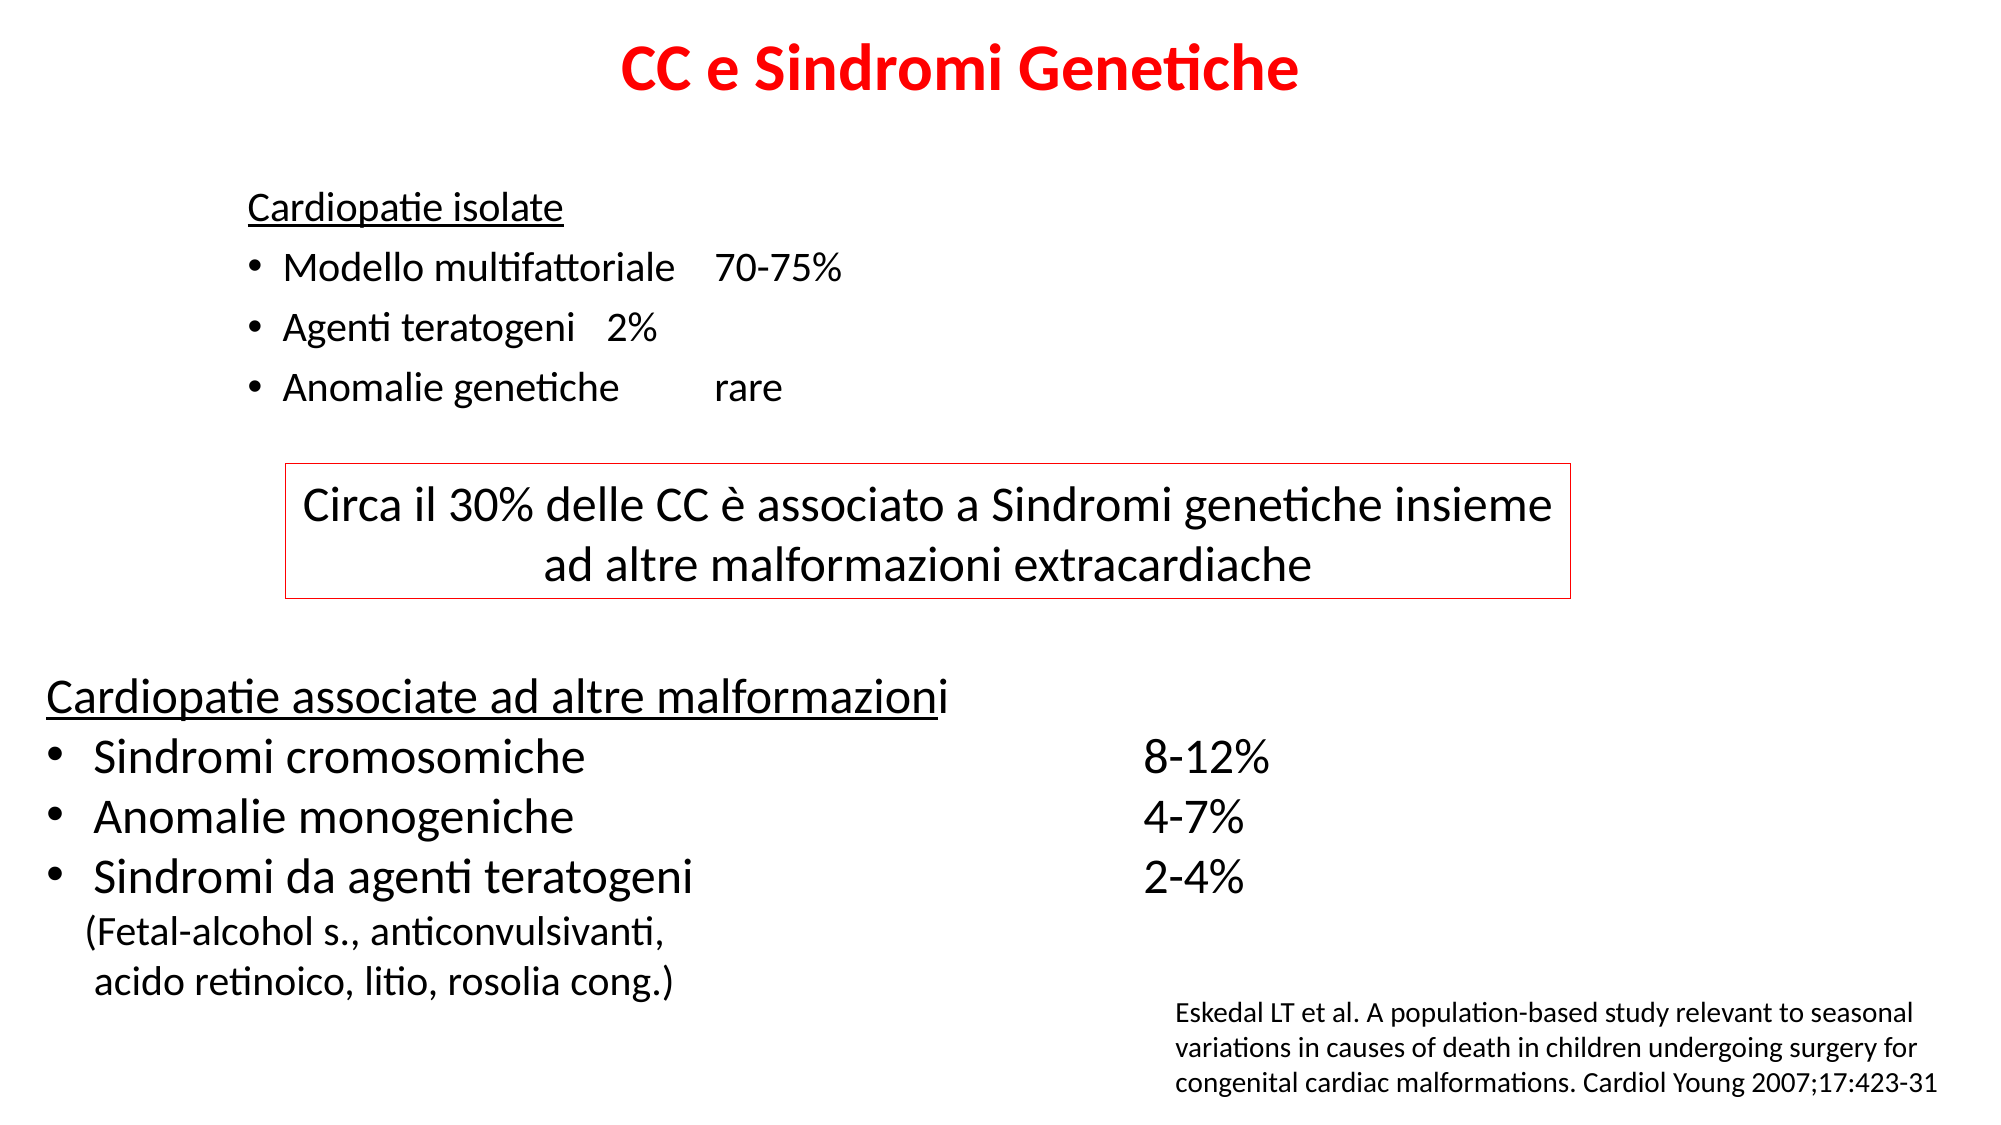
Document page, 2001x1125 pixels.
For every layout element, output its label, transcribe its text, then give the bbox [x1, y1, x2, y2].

list Cardiopatie isolate Modello multifattoriale 70-75% Agenti teratogeni 2% Anomalie genetiche rare [232, 177, 1680, 419]
text_box Cardiopatie associate ad altre malformazioni Sindromi cromosomiche 8-12% Anomalie monogeniche 4-7% Sindromi da agenti teratogeni 2-4% (Fetal-alcohol s., anticonvulsivanti, acido retinoico, litio, rosolia cong.) [31, 656, 1752, 1071]
text_box Circa il 30% delle CC è associato a Sindromi genetiche insieme ad altre malformazioni extracardiache [285, 463, 1571, 599]
text_box CC e Sindromi Genetiche [606, 16, 1454, 112]
text_box Eskedal LT et al. A population-based study relevant to seasonal variations in causes of death in children undergoing surgery for congenital cardiac malformations. Cardiol Young 2007;17:423-31 [1160, 985, 1981, 1106]
